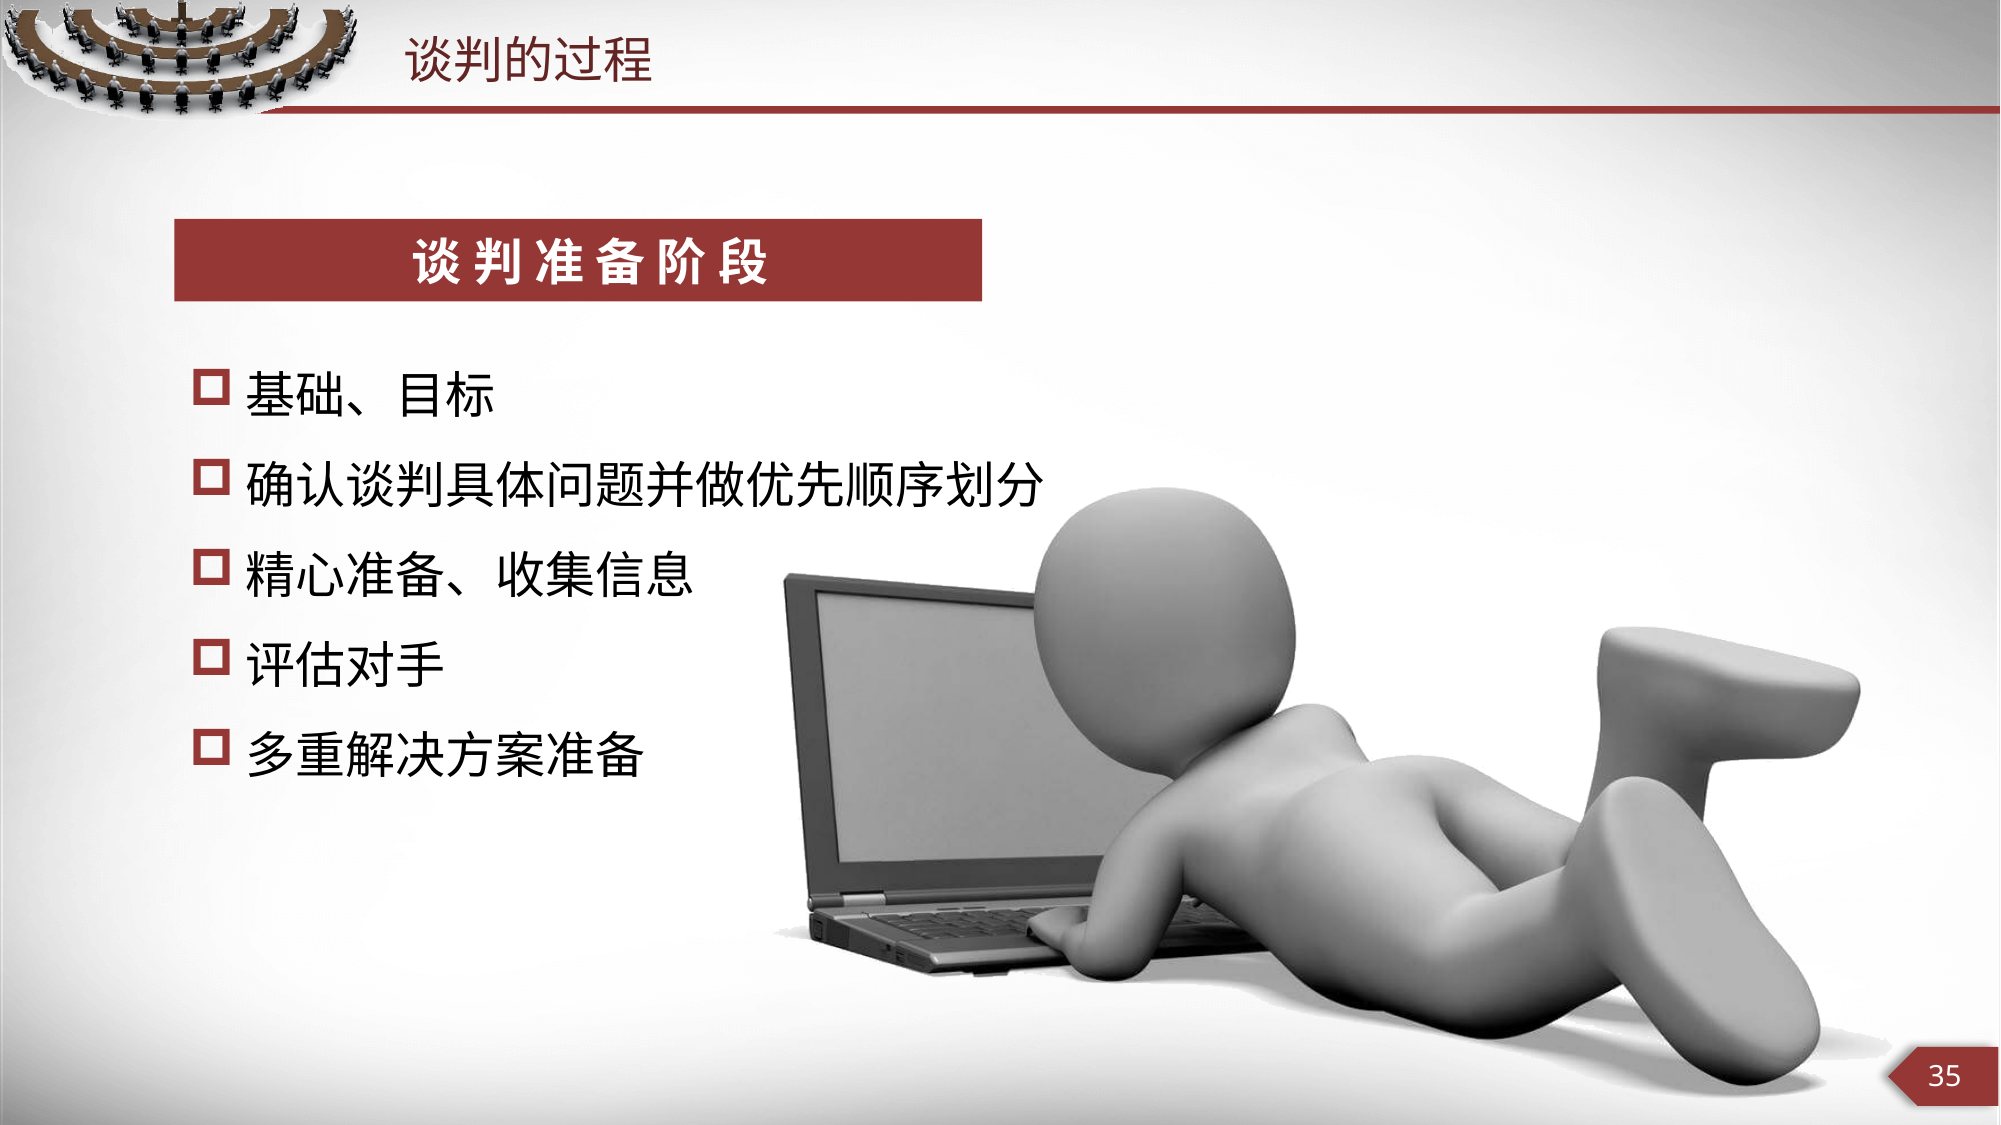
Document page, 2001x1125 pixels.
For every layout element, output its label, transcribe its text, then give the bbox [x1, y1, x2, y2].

list 谈判的过程 [388, 11, 1074, 107]
slide_number 35 [1896, 1046, 2000, 1107]
text_box 谈 判 准 备 阶 段 [174, 218, 983, 302]
picture [0, 0, 2001, 1125]
text_box 基础、目标 确认谈判具体问题并做优先顺序划分 精心准备、收集信息 评估对手 多重解决方案准备 [174, 326, 1091, 791]
